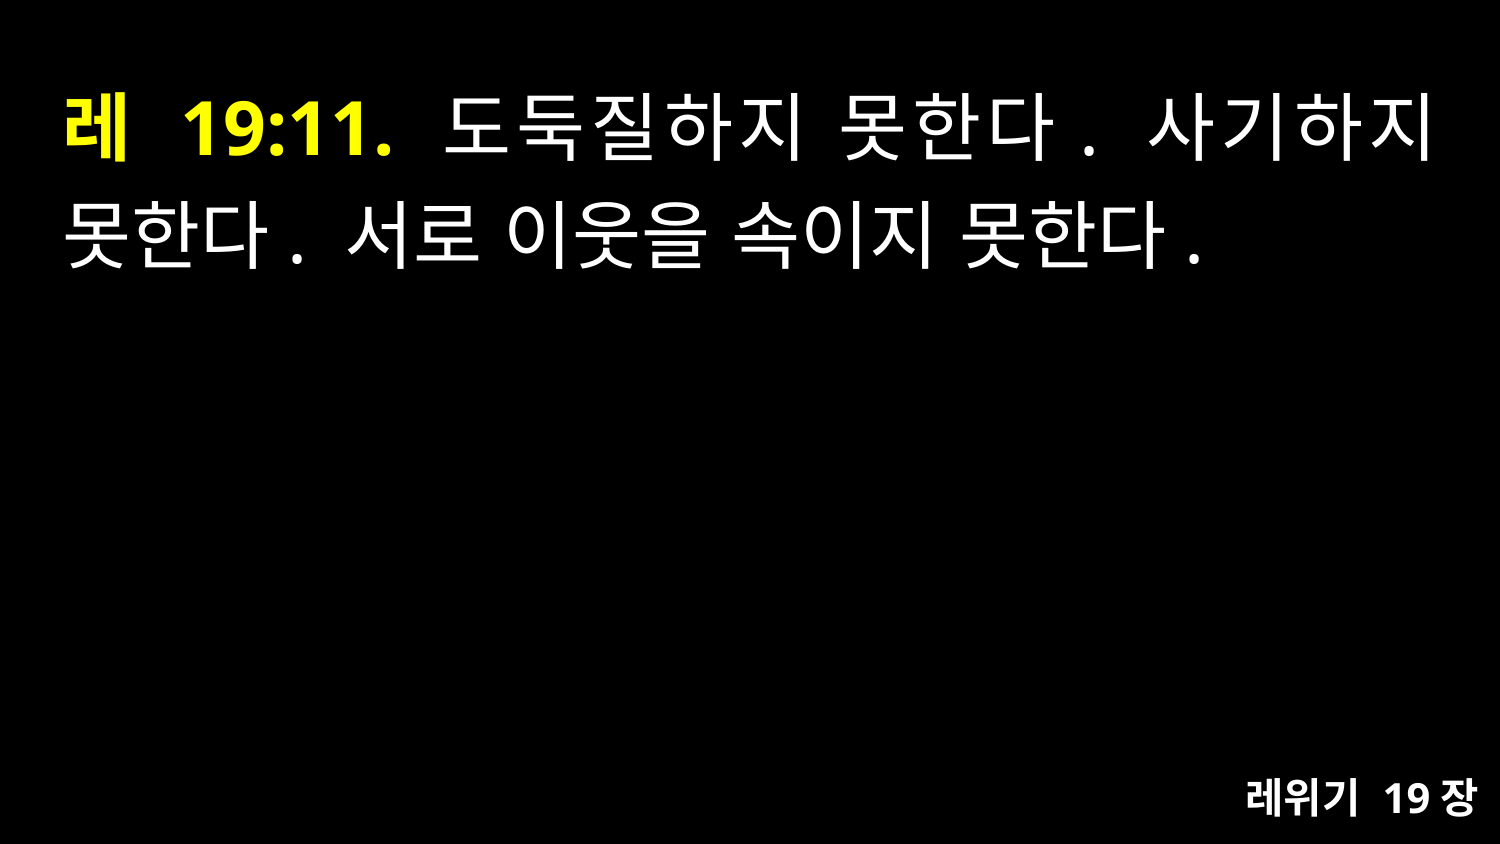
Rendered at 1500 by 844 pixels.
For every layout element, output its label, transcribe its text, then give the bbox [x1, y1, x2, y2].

title 레 19:11. 도둑질하지 못한다. 사기하지 못한다. 서로 이웃을 속이지 못한다. [0, 0, 1500, 844]
subtitle 레위기 19장 [916, 770, 1500, 844]
